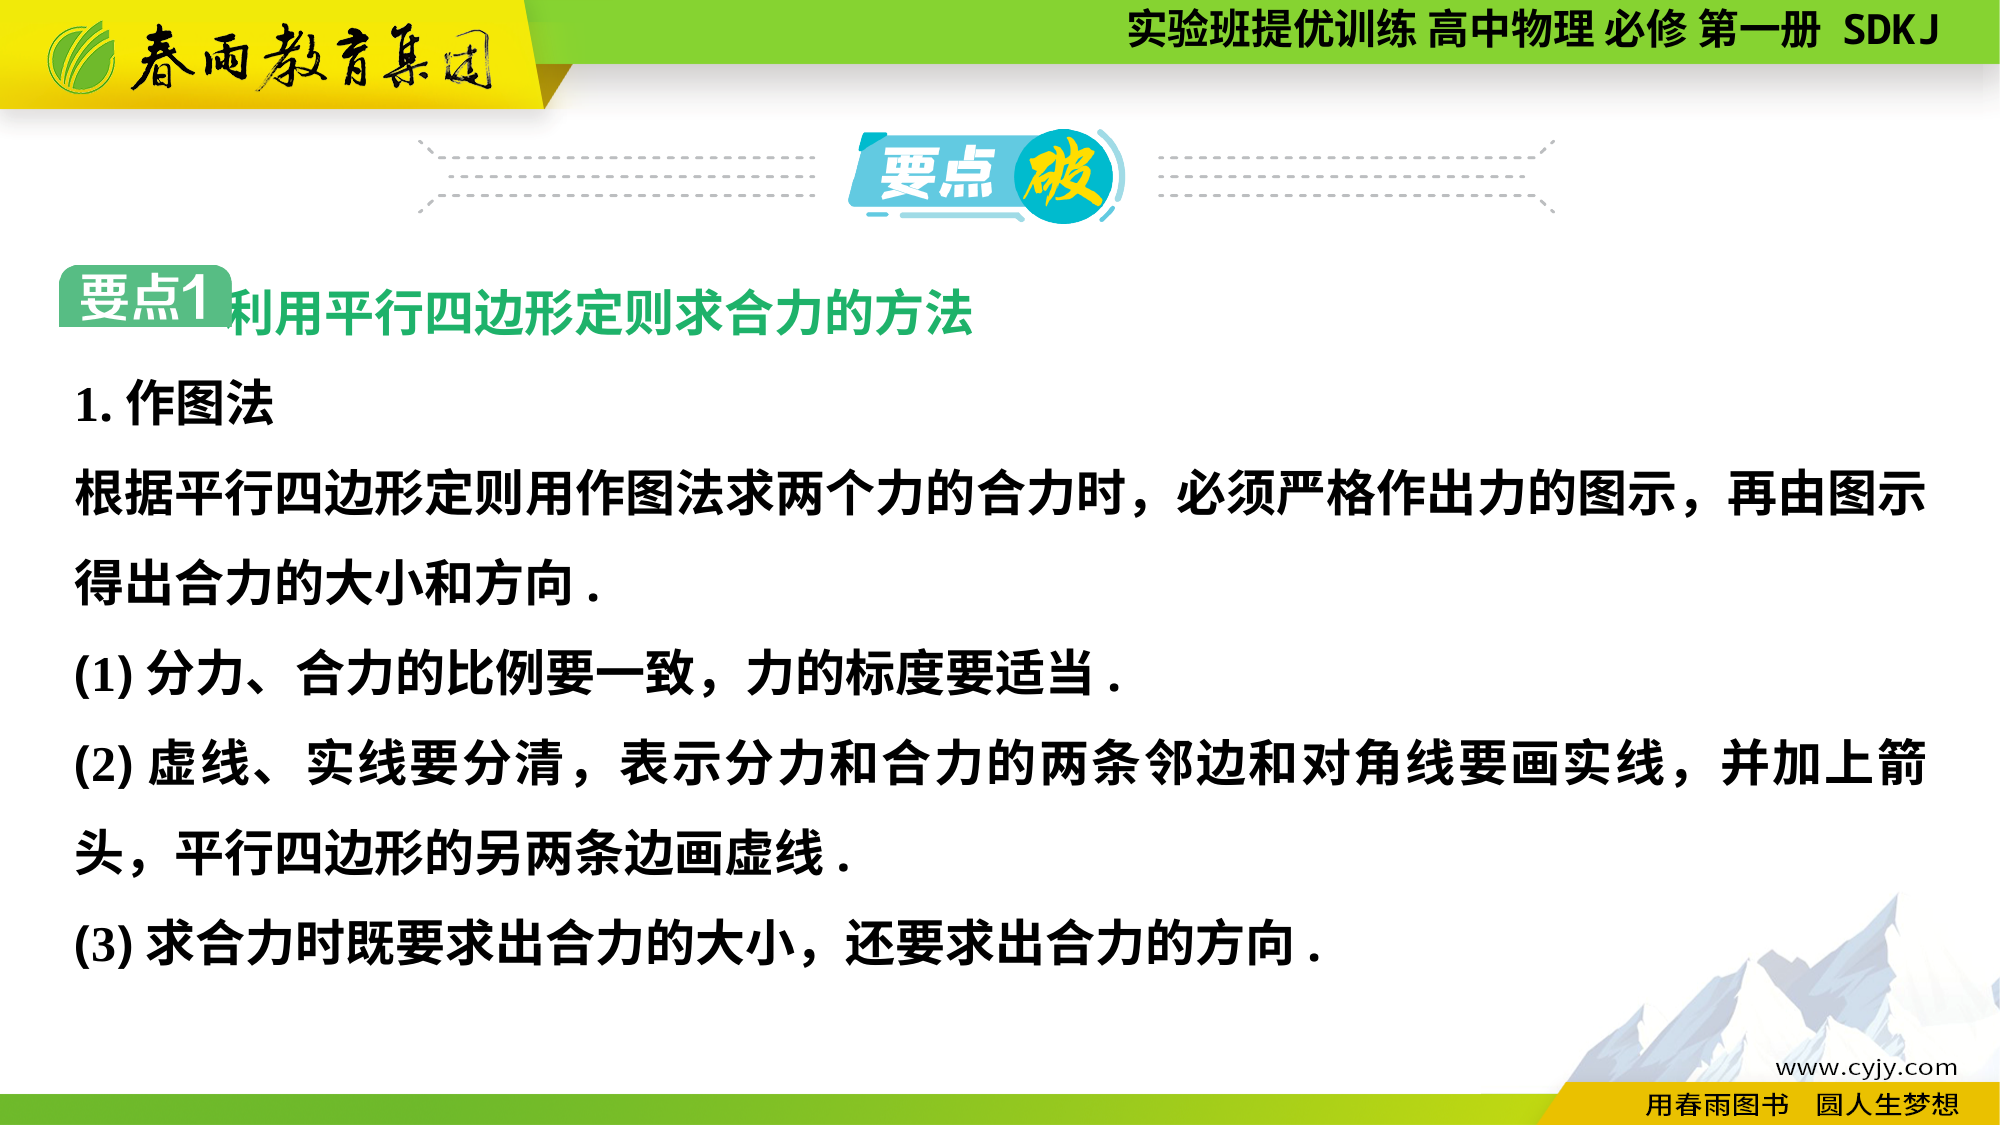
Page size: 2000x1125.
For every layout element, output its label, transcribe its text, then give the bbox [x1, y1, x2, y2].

list 利用平行四边形定则求合力的方法 1.作图法 根据平行四边形定则用作图法求两个力的合力时，必须严格作出力的图示，再由图示得出合力的大小和方向. (1)分力、合力的比例要一致，力的标度要适当. (2)虚线、实线要分清，表示分力和合力的两条邻边和对角线要画实线，并加上箭头，平行四边形的另两条边画虚线. (3)求合力时既要求出合力的大小，还要求出合力的方向. [59, 243, 1944, 975]
picture [0, 0, 2000, 1125]
